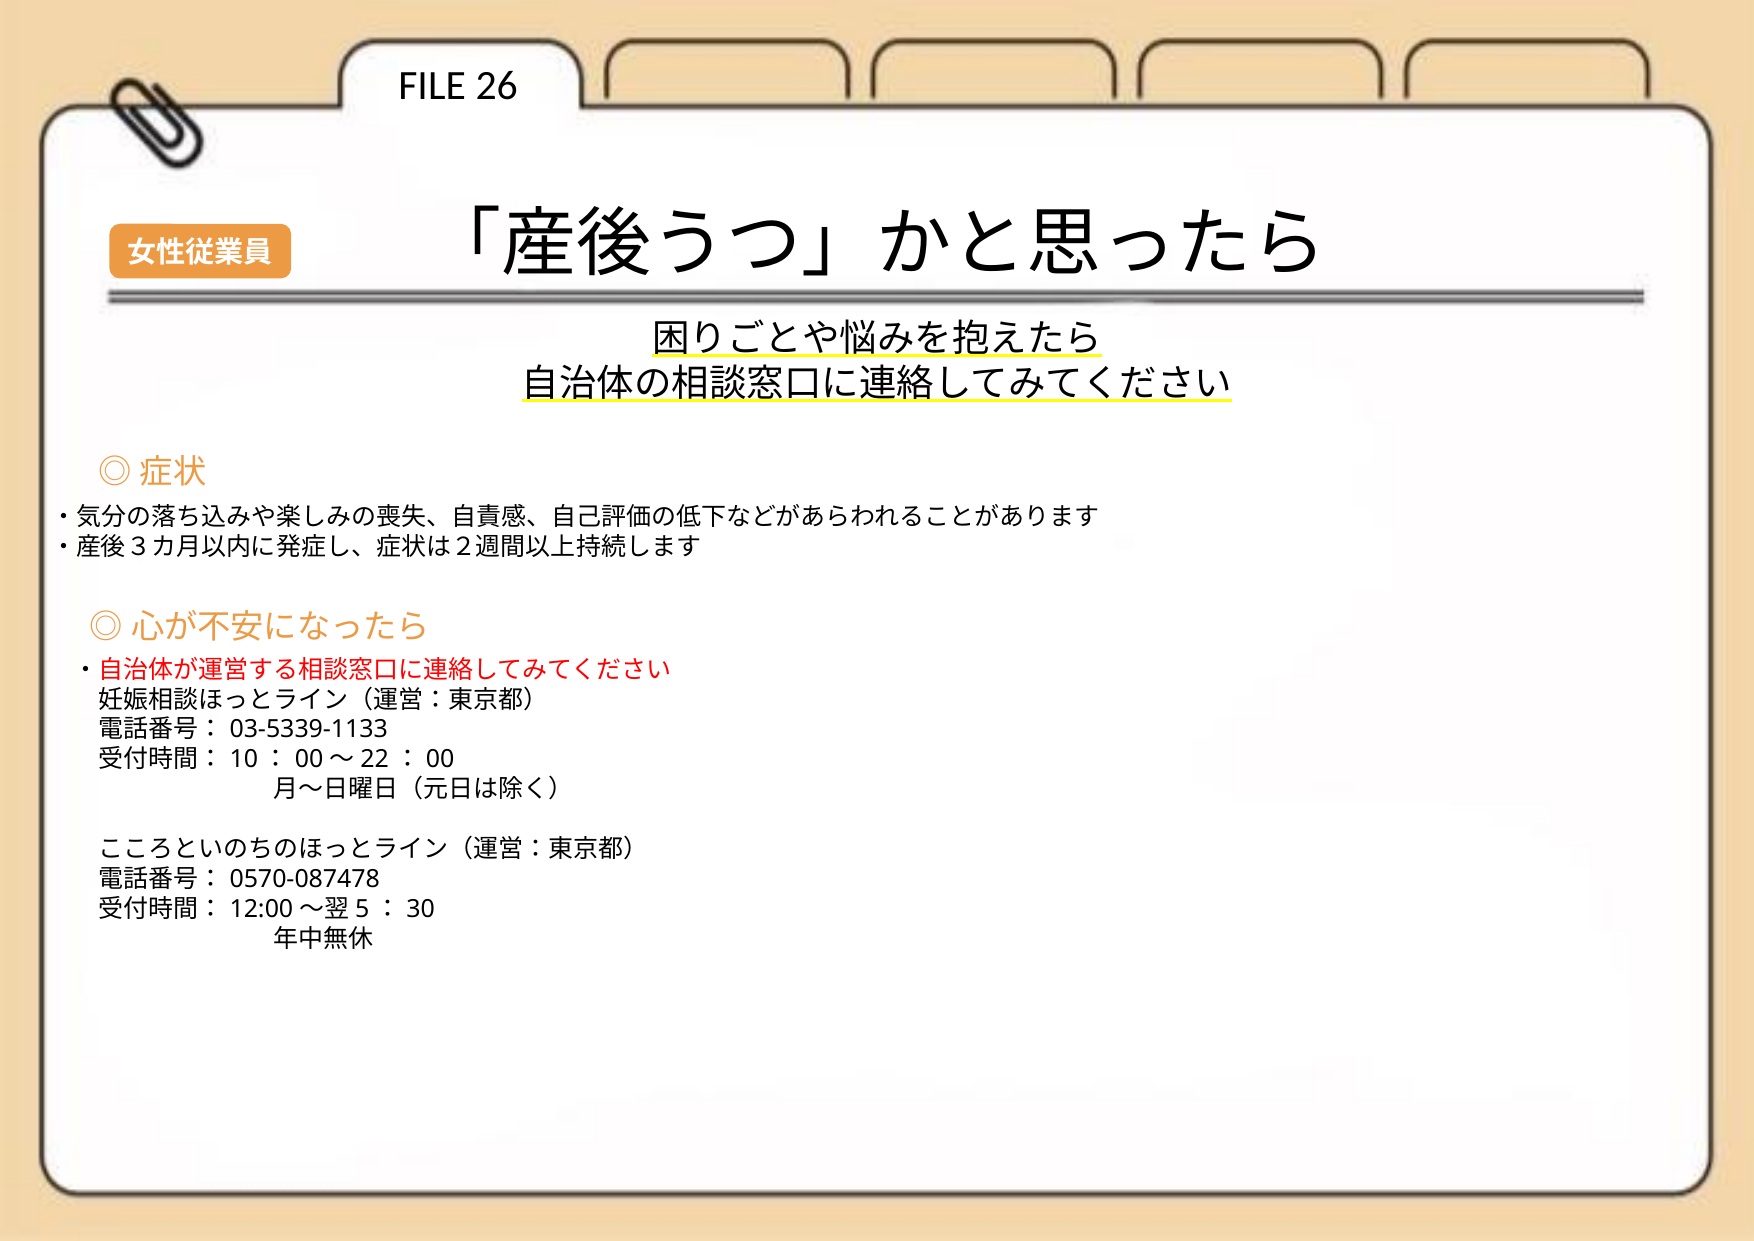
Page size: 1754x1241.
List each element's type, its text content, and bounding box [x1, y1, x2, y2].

text_box ◎症状 [83, 443, 222, 492]
text_box 「産後うつ」かと思ったら [412, 186, 1342, 292]
text_box ◎心が不安になったら [75, 597, 445, 645]
text_box ・気分の落ち込みや楽しみの喪失、自責感、自己評価の低下などがあらわれることがあります ・産後３カ月以内に発症し、症状は２週間以上持続します [36, 492, 1115, 568]
text_box 困りごとや悩みを抱えたら 自治体の相談窓口に連絡してみてください [506, 306, 1247, 412]
picture [0, 0, 1754, 1241]
text_box ・自治体が運営する相談窓口に連絡してみてください 妊娠相談ほっとライン（運営：東京都） 電話番号：03-5339-1133 受付時間：10：00～22：00 月～日曜日（元日は除く） こころといのちのほっとライン（運営：東京都） 電話番号：0570-087478 受付時間：12:00～翌5：30 年中無休 [58, 645, 687, 960]
text_box FILE 26 [383, 50, 533, 115]
text_box 女性従業員 [112, 225, 289, 276]
